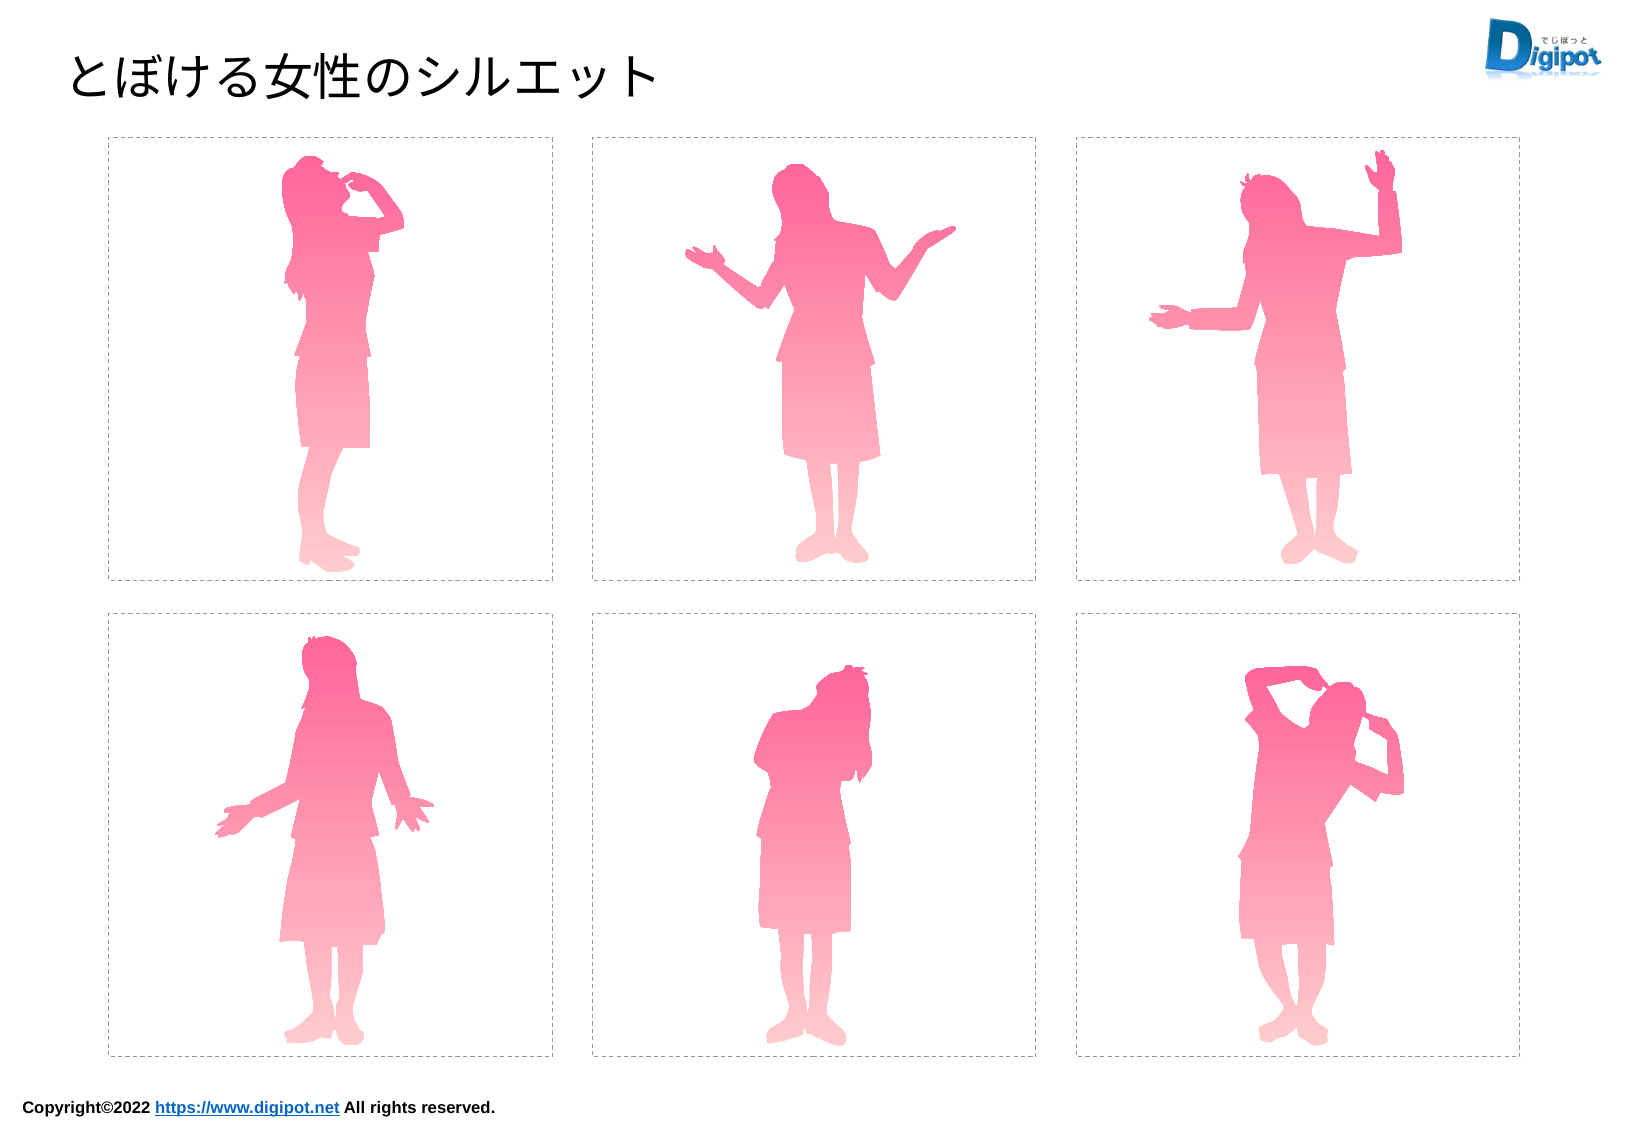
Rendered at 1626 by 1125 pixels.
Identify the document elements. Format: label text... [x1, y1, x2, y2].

text_box [215, 635, 435, 1046]
text_box [685, 163, 956, 563]
text_box [754, 664, 873, 1046]
text_box [1148, 149, 1403, 565]
picture [1485, 18, 1602, 82]
text_box [1238, 666, 1405, 1046]
text_box [281, 156, 405, 573]
text_box とぼける女性のシルエット [48, 38, 679, 113]
